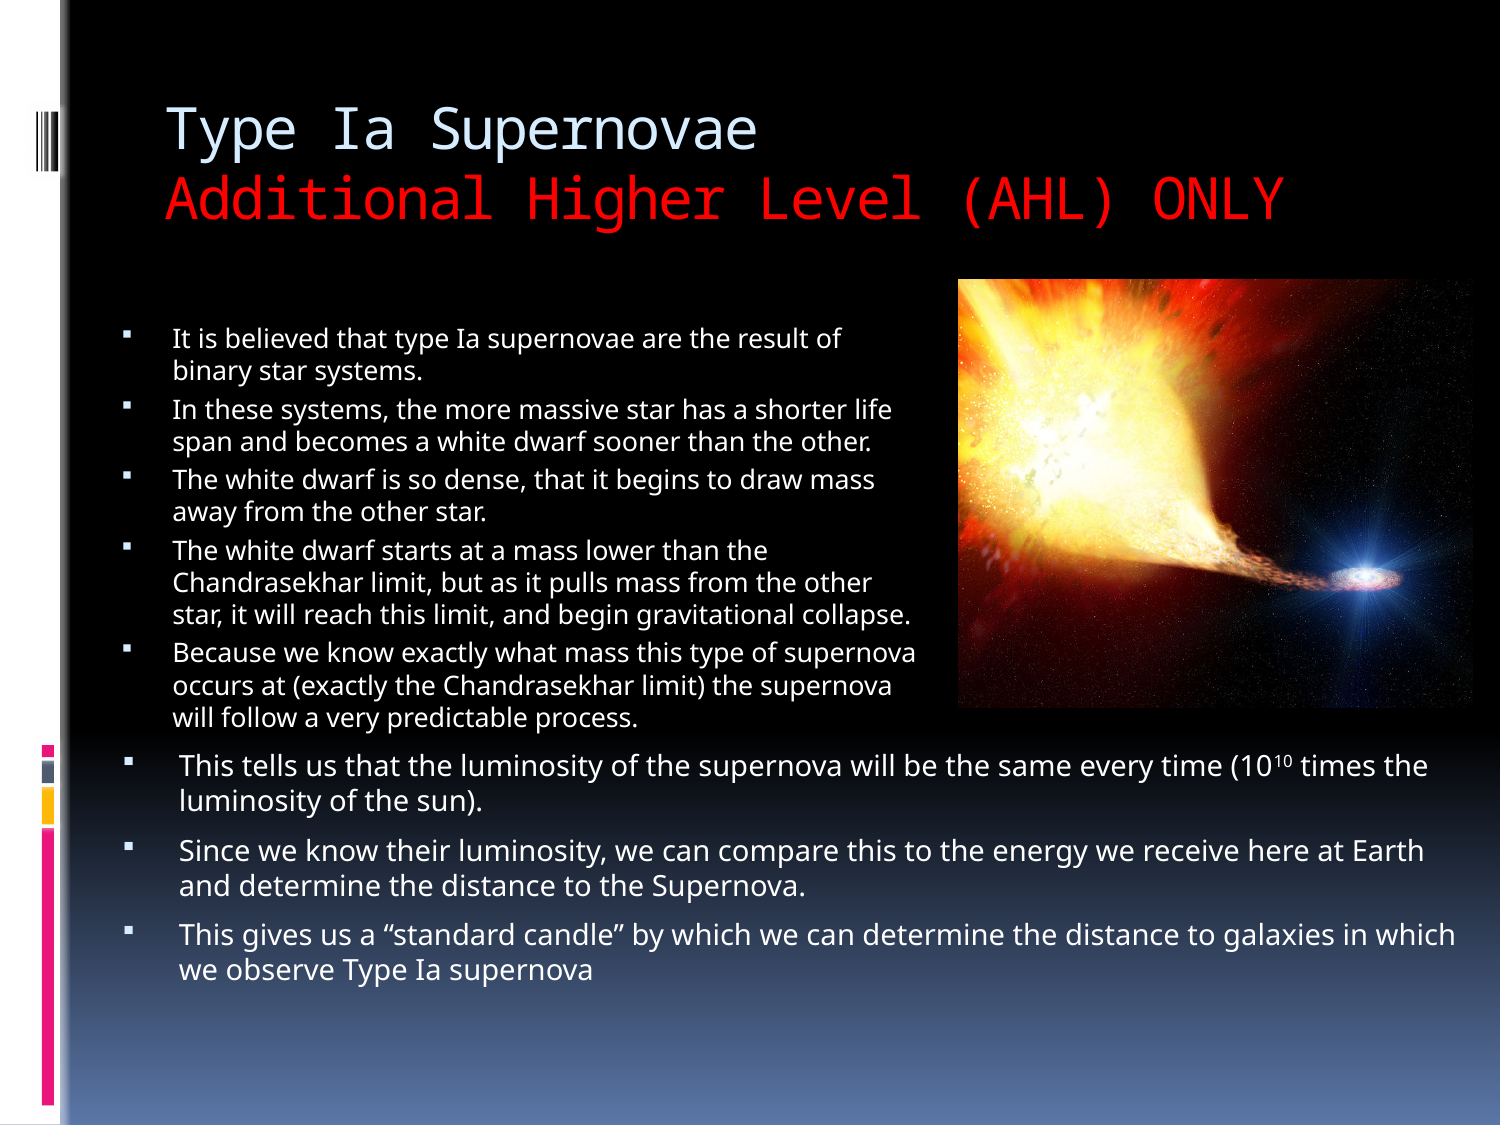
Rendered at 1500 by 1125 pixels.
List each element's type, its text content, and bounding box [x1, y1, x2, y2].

list This tells us that the luminosity of the supernova will be the same every time (1010 times the luminosity of the sun). Since we know their luminosity, we can compare this to the energy we receive here at Earth and determine the distance to the Supernova. This gives us a “standard candle” by which we can determine the distance to galaxies in which we observe Type Ia supernova [96, 739, 1497, 1125]
text_box It is believed that type Ia supernovae are the result of binary star systems. In these systems, the more massive star has a shorter life span and becomes a white dwarf sooner than the other. The white dwarf is so dense, that it begins to draw mass away from the other star. The white dwarf starts at a mass lower than the Chandrasekhar limit, but as it pulls mass from the other star, it will reach this limit, and begin gravitational collapse. Because we know exactly what mass this type of supernova occurs at (exactly the Chandrasekhar limit) the supernova will follow a very predictable process. [96, 314, 934, 798]
picture [957, 278, 1473, 709]
title Type Ia Supernovae Additional Higher Level (AHL) ONLY [150, 83, 1425, 283]
